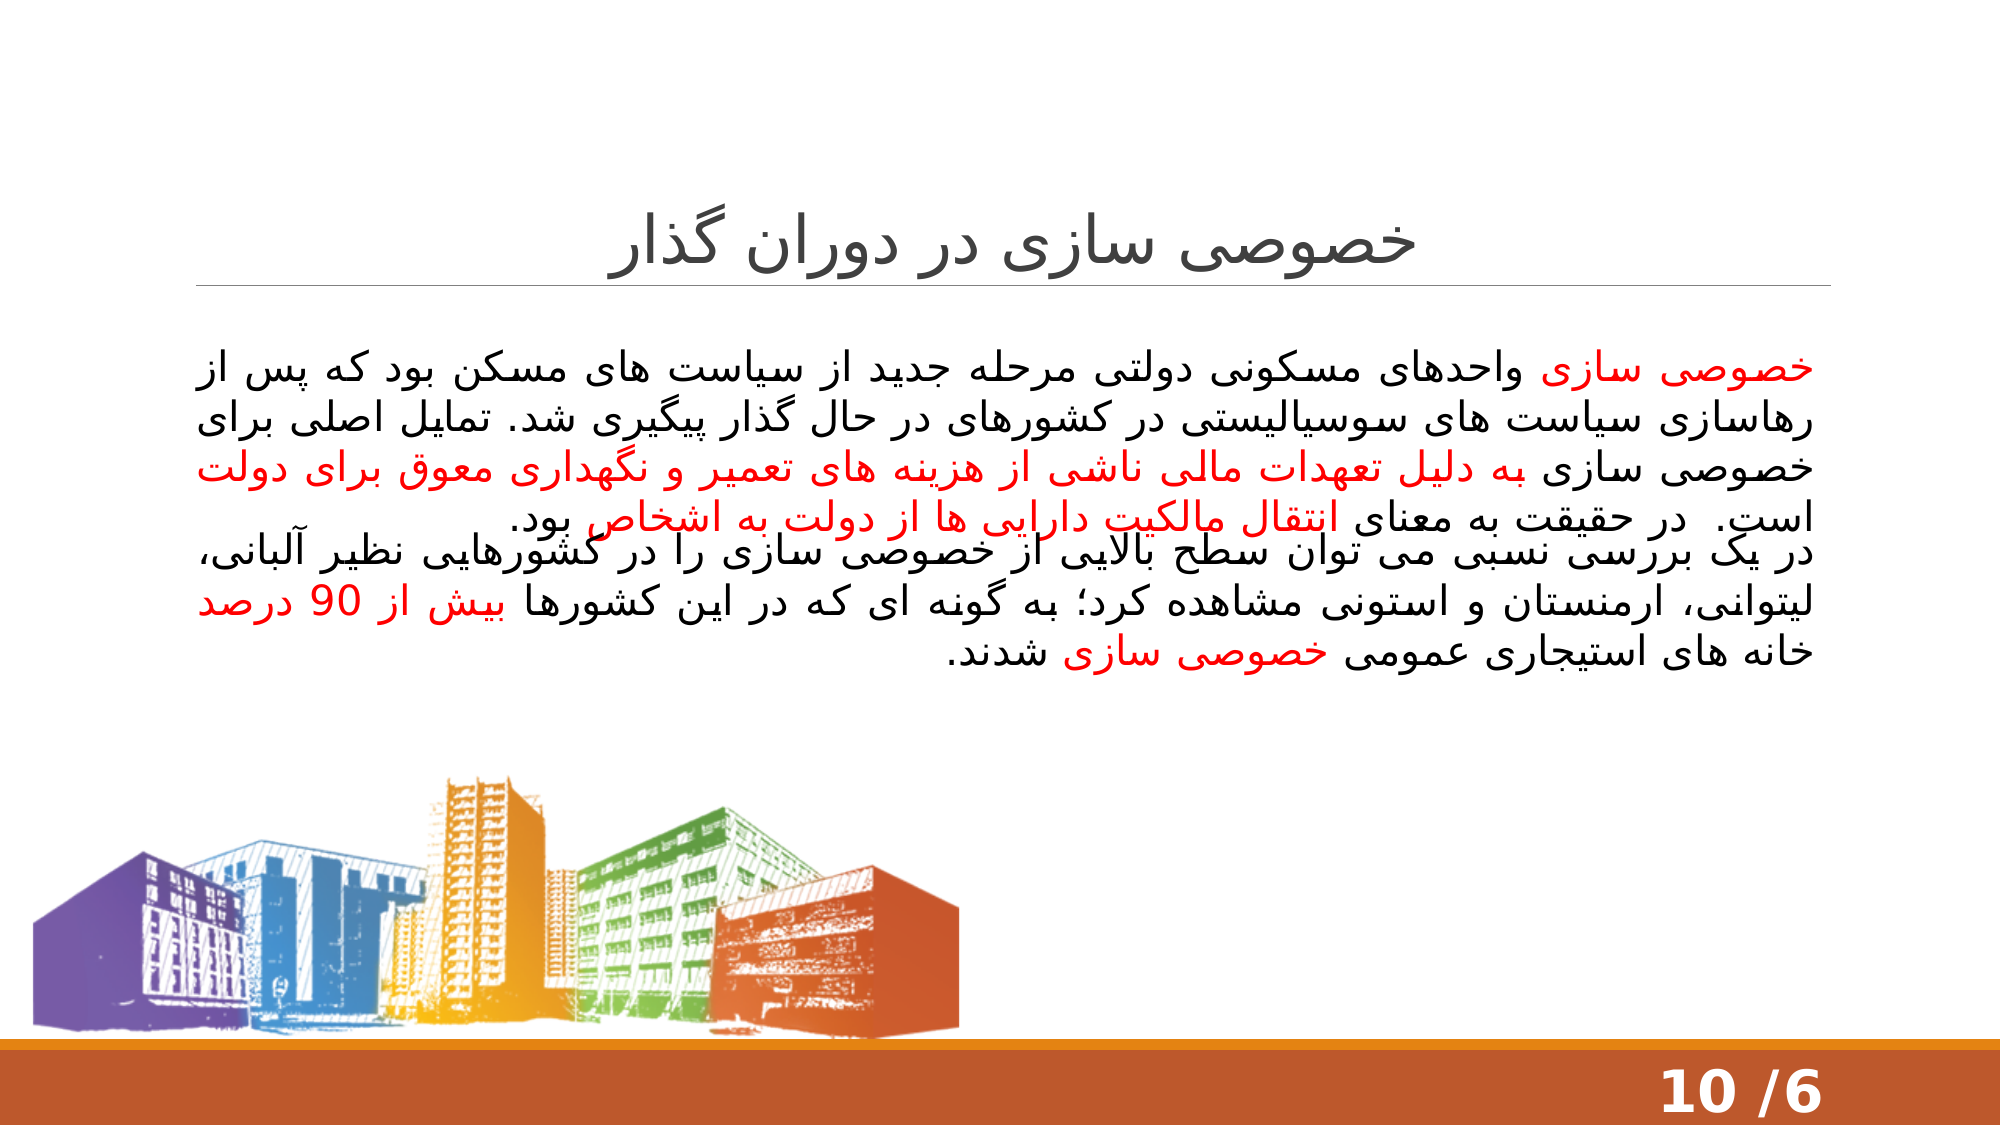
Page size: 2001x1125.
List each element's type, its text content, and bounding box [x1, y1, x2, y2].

title خصوصی سازی در دوران گذار [180, 47, 1830, 285]
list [0, 764, 1006, 1039]
slide_number 6 [1795, 1059, 1840, 1120]
text_box خصوصی سازی واحدهای مسکونی دولتی مرحله جدید از سیاست های مسکن بود که پس از رهاسازی سیاست های سوسیالیستی در کشورهای در حال گذار پیگیری شد. تمایل اصلی برای خصوصی سازی به دلیل تعهدات مالی ناشی از هزینه های تعمیر و نگهداری معوق برای دولت است. در حقیقت به معنای انتقال مالکیت دارایی ها از دولت به اشخاص بود. [179, 332, 1830, 515]
text_box / 10 [1579, 1059, 1795, 1120]
text_box در یک بررسی نسبی می توان سطح بالایی از خصوصی سازی را در کشورهایی نظیر آلبانی، لیتوانی، ارمنستان و استونی مشاهده کرد؛ به گونه ای که در این کشورها بیش از 90 درصد خانه های استیجاری عمومی خصوصی سازی شدند. [179, 515, 1830, 681]
